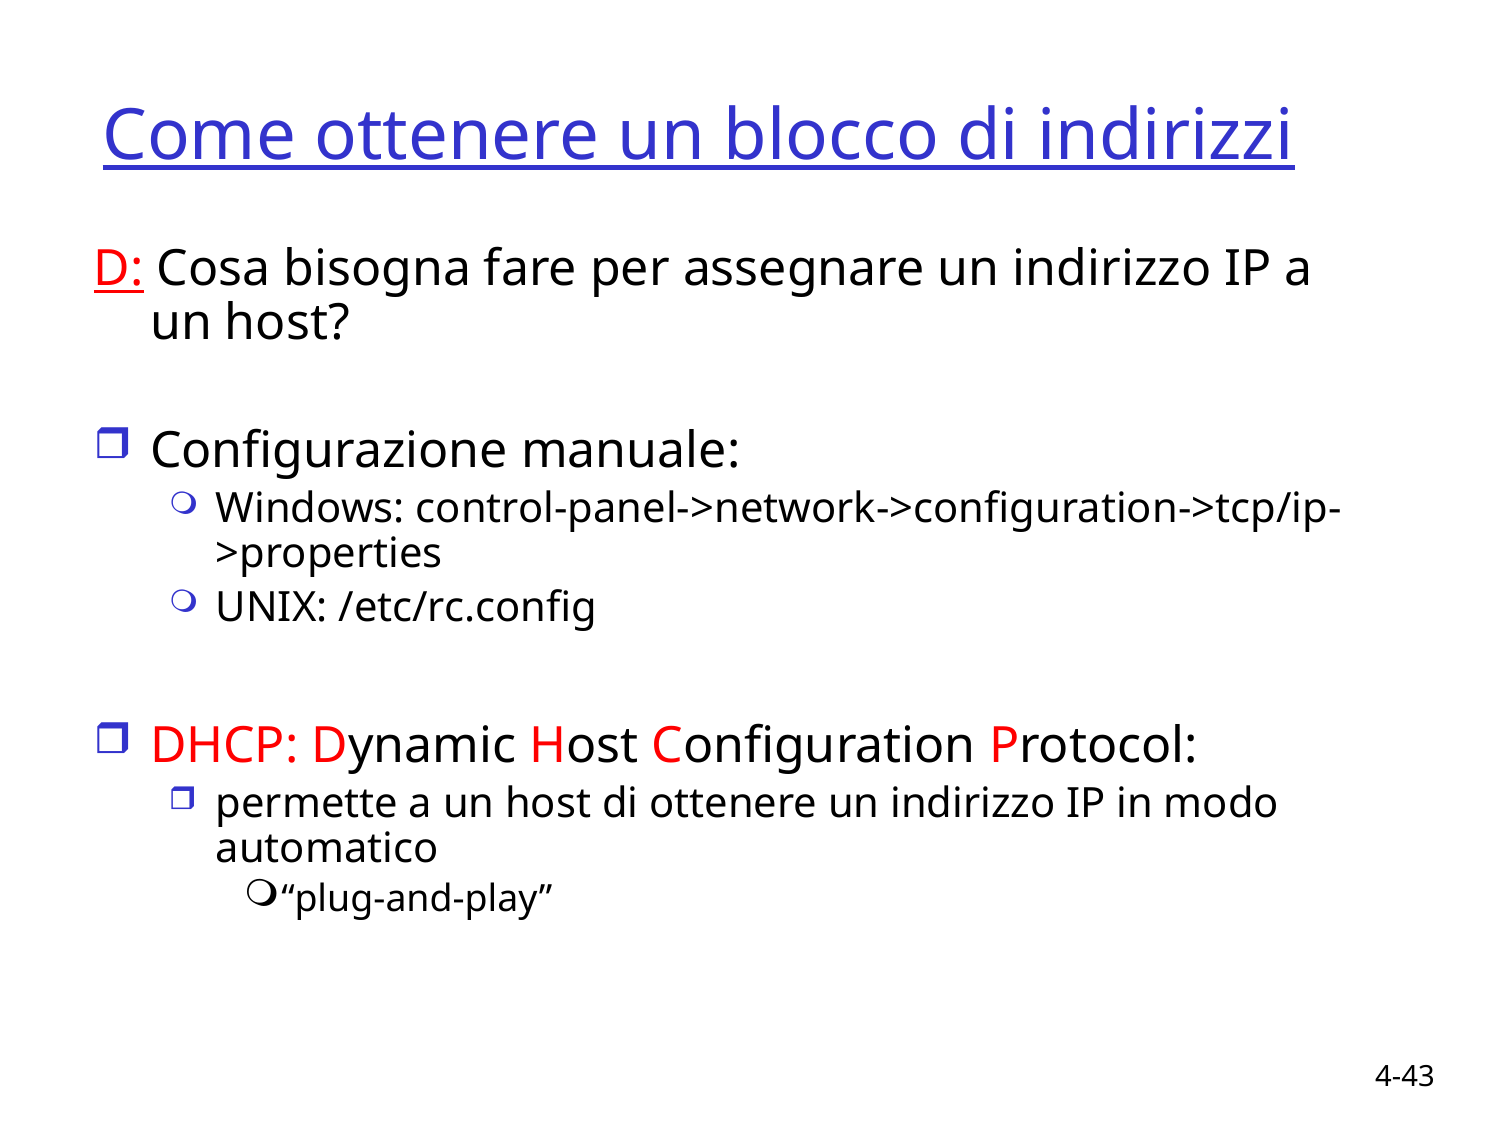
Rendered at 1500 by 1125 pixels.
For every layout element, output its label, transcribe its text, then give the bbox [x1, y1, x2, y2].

list D: Cosa bisogna fare per assegnare un indirizzo IP a un host? Configurazione manuale: Windows: control-panel->network->configuration->tcp/ip->properties UNIX: /etc/rc.config DHCP: Dynamic Host Configuration Protocol: permette a un host di ottenere un indirizzo IP in modo automatico “plug-and-play” [78, 234, 1397, 787]
slide_number 4-43 [1338, 1049, 1451, 1125]
title Come ottenere un blocco di indirizzi [87, 37, 1363, 226]
